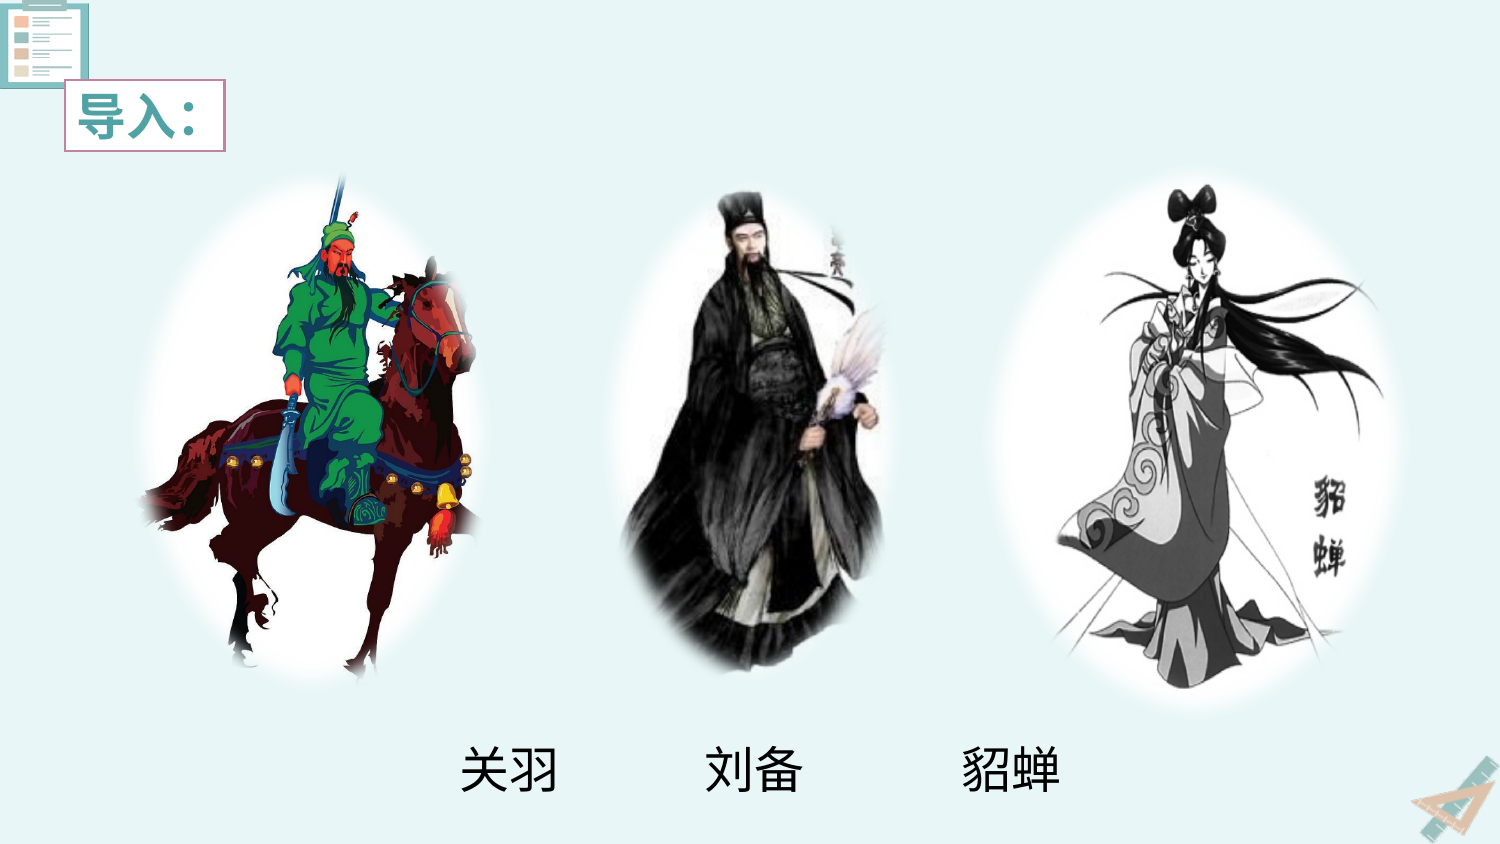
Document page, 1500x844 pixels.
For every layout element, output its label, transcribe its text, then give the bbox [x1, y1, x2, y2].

picture [974, 155, 1418, 728]
text_box 导入： [64, 79, 226, 152]
text_box 关羽 刘备 貂蝉 [123, 700, 1399, 806]
picture [0, 0, 89, 89]
picture [123, 161, 500, 701]
picture [1411, 755, 1500, 844]
picture [592, 171, 910, 691]
